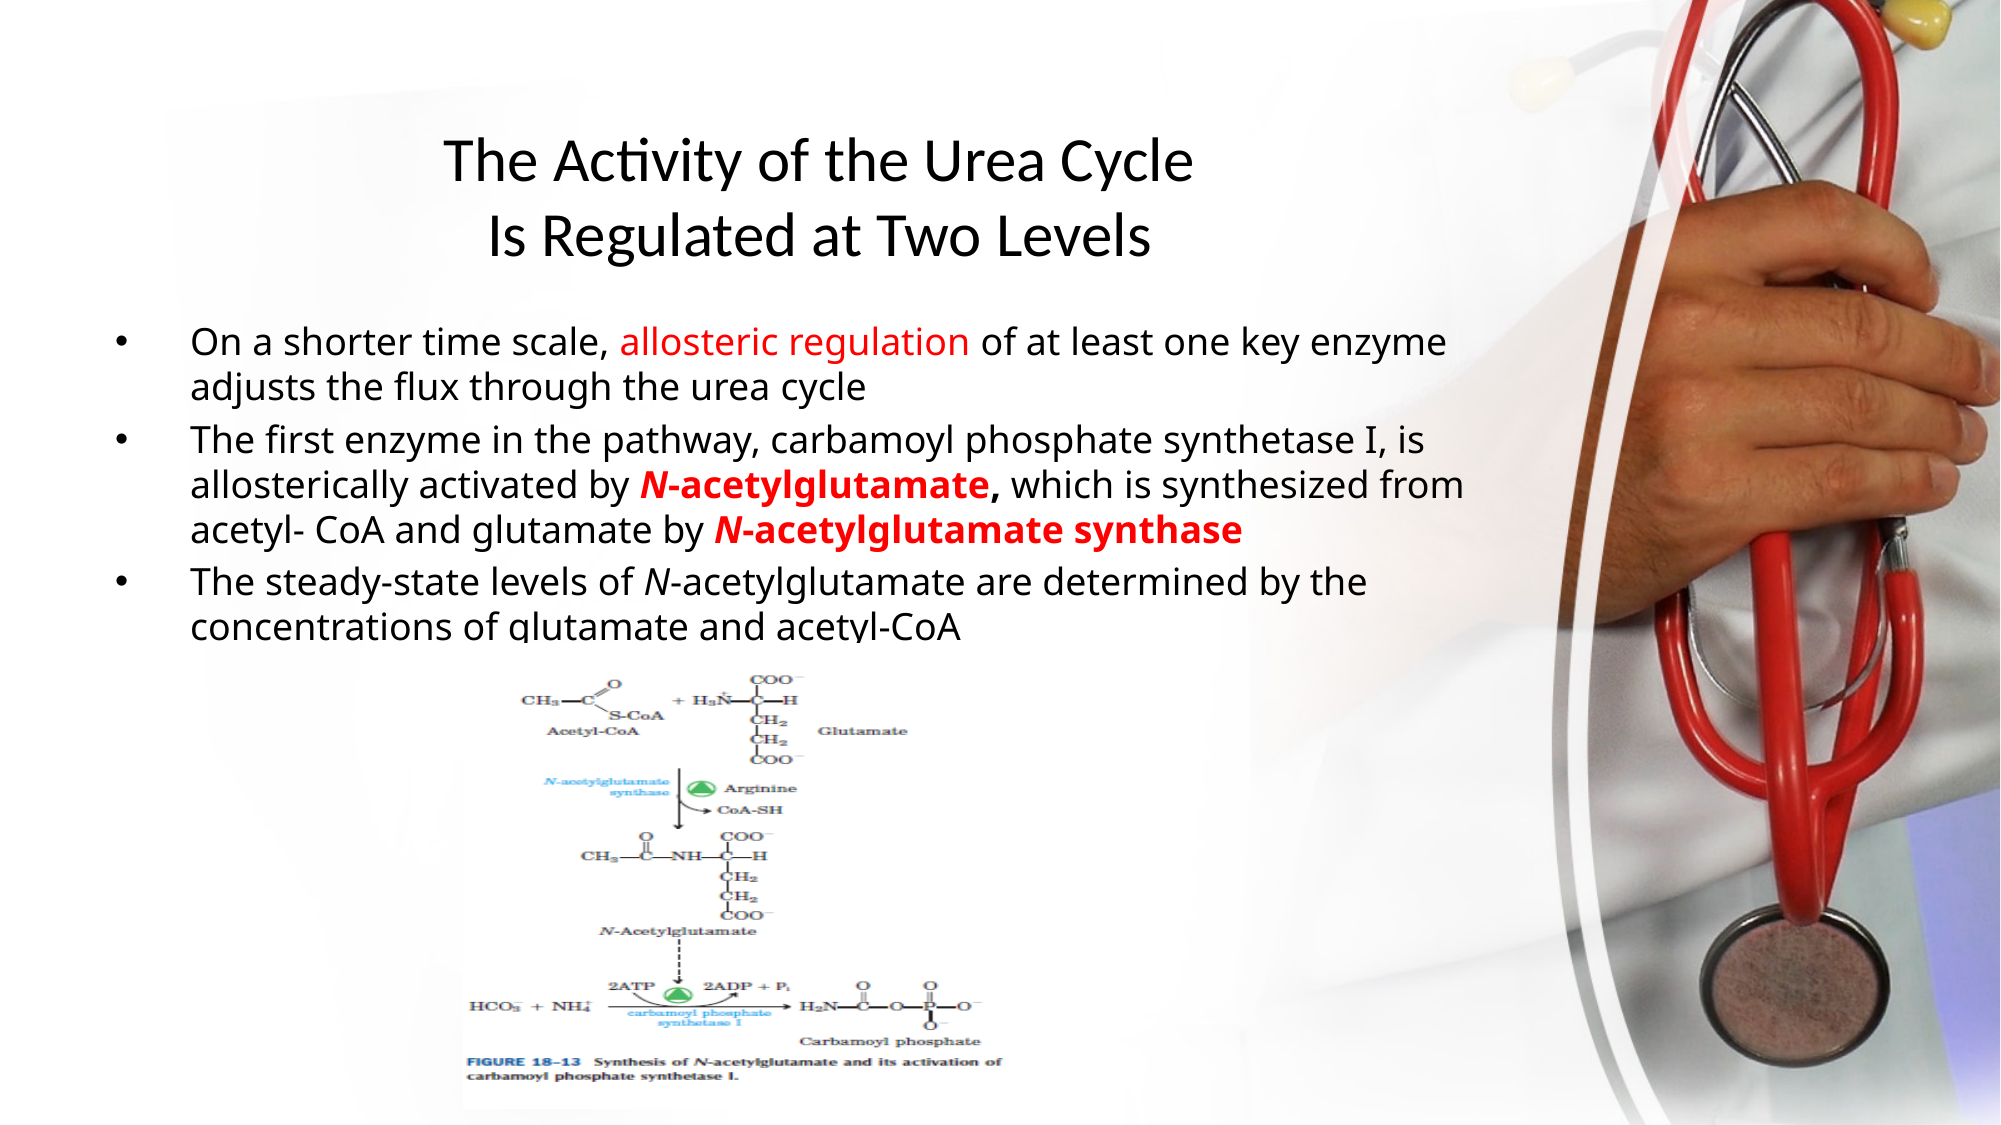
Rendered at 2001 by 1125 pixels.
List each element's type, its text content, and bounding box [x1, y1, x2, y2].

picture [0, 0, 2001, 1125]
list On a shorter time scale, allosteric regulation of at least one key enzyme adjusts the flux through the urea cycle The first enzyme in the pathway, carbamoyl phosphate synthetase I, is allosterically activated by N-acetylglutamate, which is synthesized from acetyl- CoA and glutamate by N-acetylglutamate synthase The steady-state levels of N-acetylglutamate are determined by the concentrations of glutamate and acetyl-CoA [100, 310, 1537, 1043]
title The Activity of the Urea Cycle Is Regulated at Two Levels [99, 110, 1540, 278]
